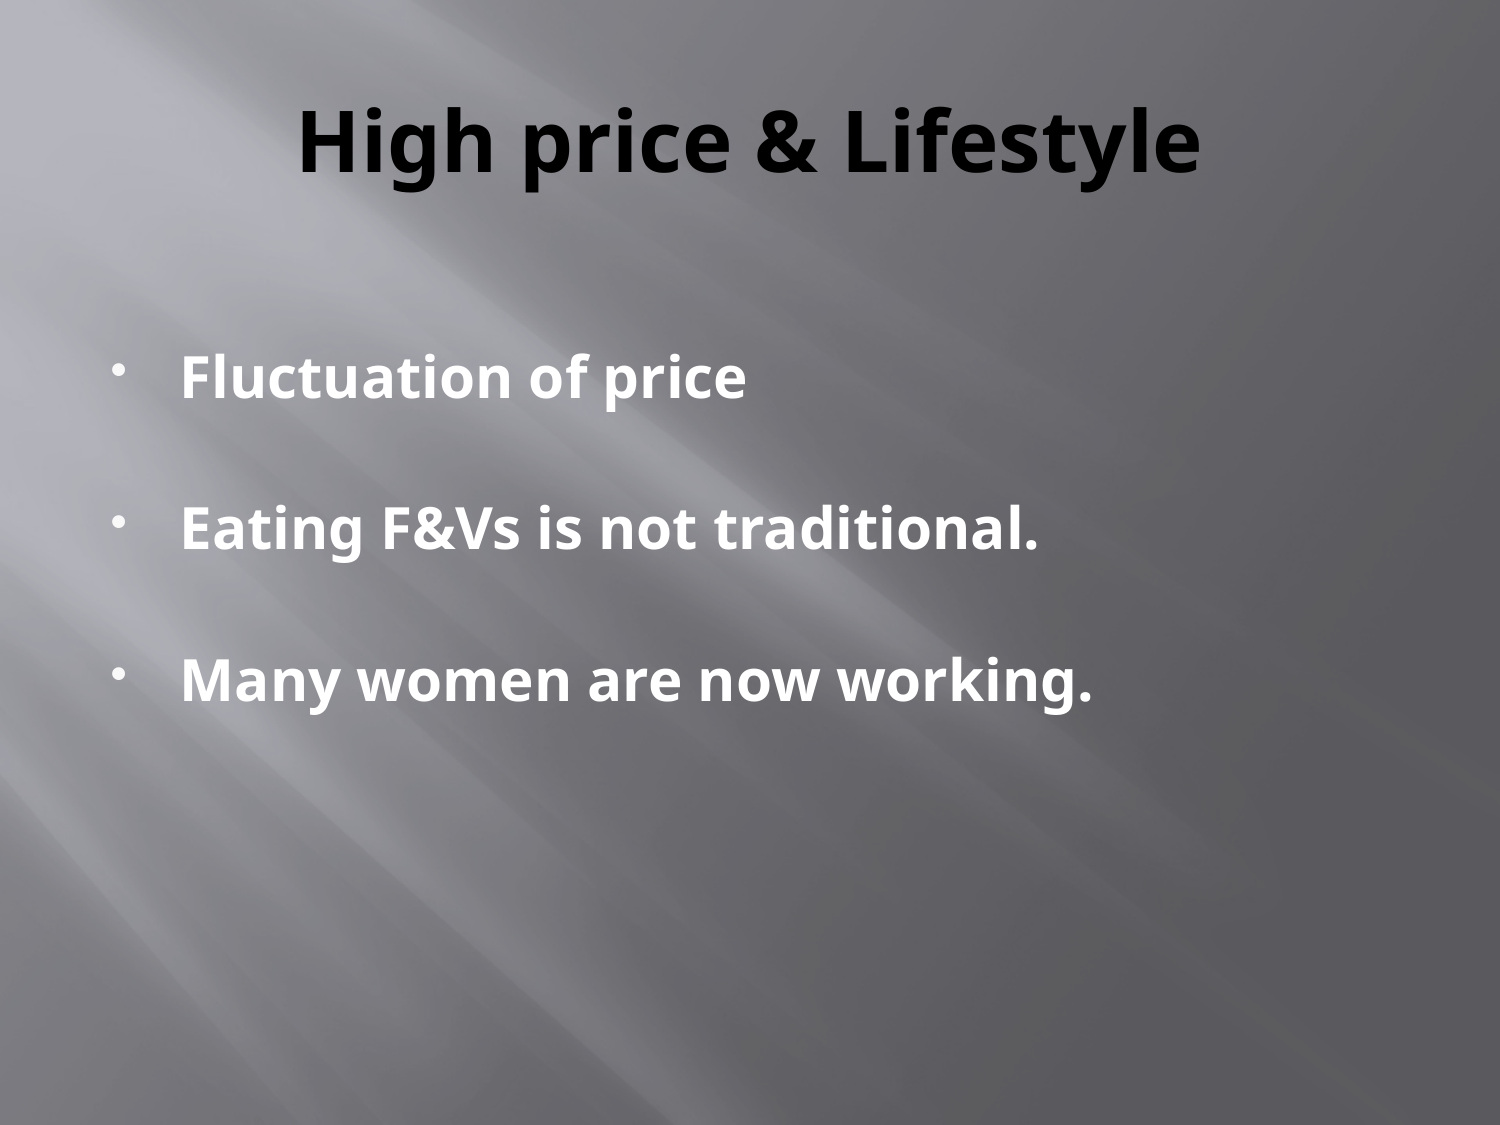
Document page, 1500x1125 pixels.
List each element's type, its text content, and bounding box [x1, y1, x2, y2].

list Fluctuation of price Eating F&Vs is not traditional. Many women are now working. [75, 262, 1425, 1035]
title High price & Lifestyle [75, 45, 1425, 233]
